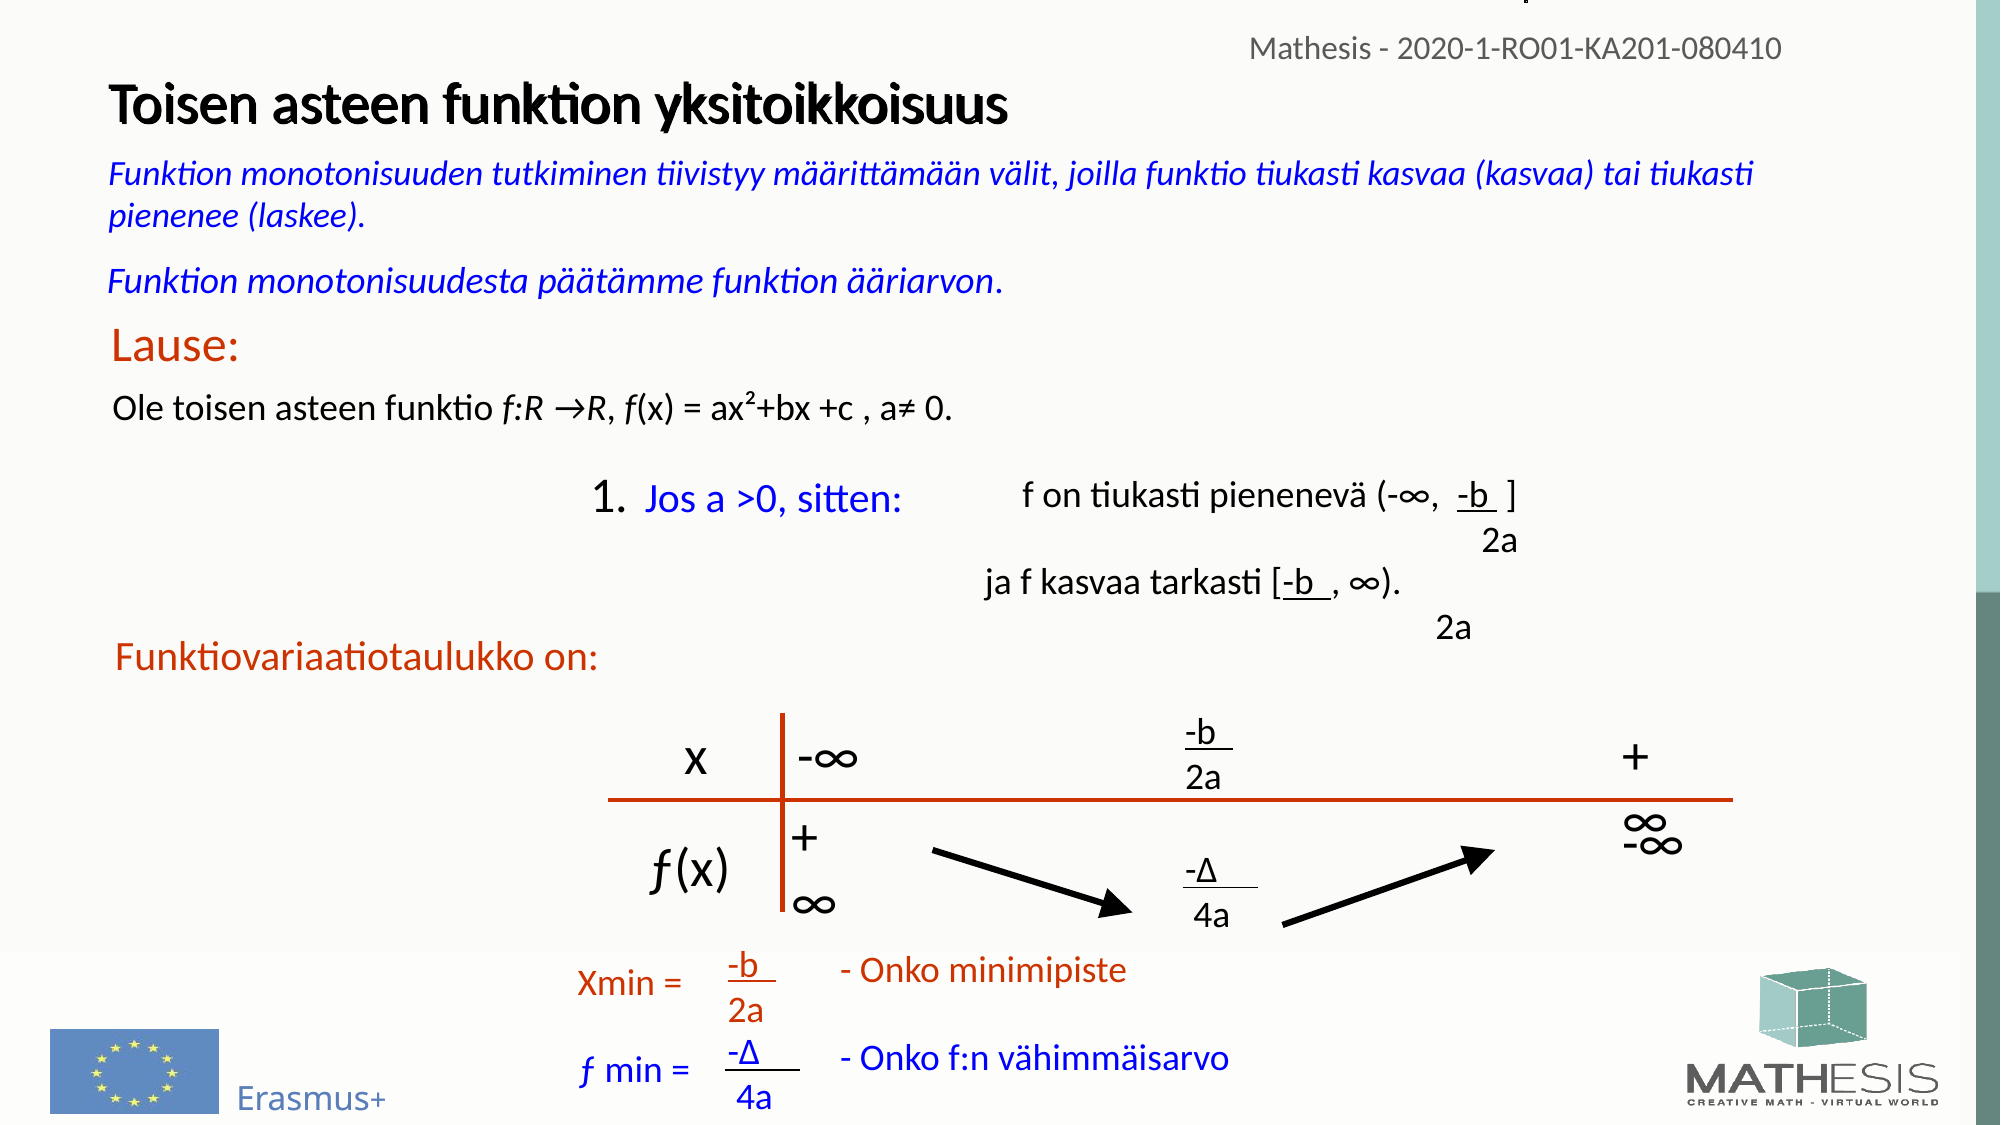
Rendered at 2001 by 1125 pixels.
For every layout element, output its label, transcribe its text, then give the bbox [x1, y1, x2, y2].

text_box Lause: [96, 303, 366, 379]
text_box Funktion monotonisuuden tutkiminen tiivistyy määrittämään välit, joilla funktio tiukasti kasvaa (kasvaa) tai tiukasti pienenee (laskee). [93, 142, 1773, 243]
text_box - Onko minimipiste [824, 937, 1241, 998]
text_box Funktion monotonisuudesta päätämme funktion ääriarvon. [92, 248, 1677, 309]
text_box -∞ [1607, 809, 1710, 881]
text_box +∞ [786, 809, 879, 875]
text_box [1169, 837, 1295, 943]
text_box Ole toisen asteen funktio f:R →R, f(x) = ax²+bx +c , a≠ 0. [97, 375, 1118, 436]
text_box Δ>0 [1976, 0, 2000, 1125]
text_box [1282, 849, 1496, 926]
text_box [932, 849, 1133, 913]
text_box -b 2a [712, 932, 810, 1019]
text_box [712, 1019, 837, 1125]
text_box Toisen asteen funktion yksitoikkoisuus [93, 43, 1294, 142]
text_box 1. Jos a >0, sitten: [575, 455, 1032, 531]
text_box x [669, 712, 733, 793]
text_box ja f kasvaa tarkasti [-b , ∞). 2a [969, 549, 1667, 656]
text_box -b 2a [1170, 699, 1268, 799]
text_box ƒ(x) [632, 824, 767, 906]
text_box Δ>0 [50, 1029, 219, 1114]
text_box ƒ min = [562, 1037, 707, 1098]
text_box Δ>0 [1664, 928, 1961, 1125]
text_box Xmin = [562, 950, 712, 1011]
text_box - Onko f:n vähimmäisarvo [840, 1024, 1505, 1086]
text_box Funktiovariaatiotaulukko on: [100, 621, 733, 687]
text_box +∞ [786, 794, 879, 799]
text_box -∞ [783, 712, 885, 793]
text_box +∞ [1607, 712, 1710, 793]
text_box f on tiukasti pienenevä (-∞, -b ] 2a [1007, 462, 1750, 568]
